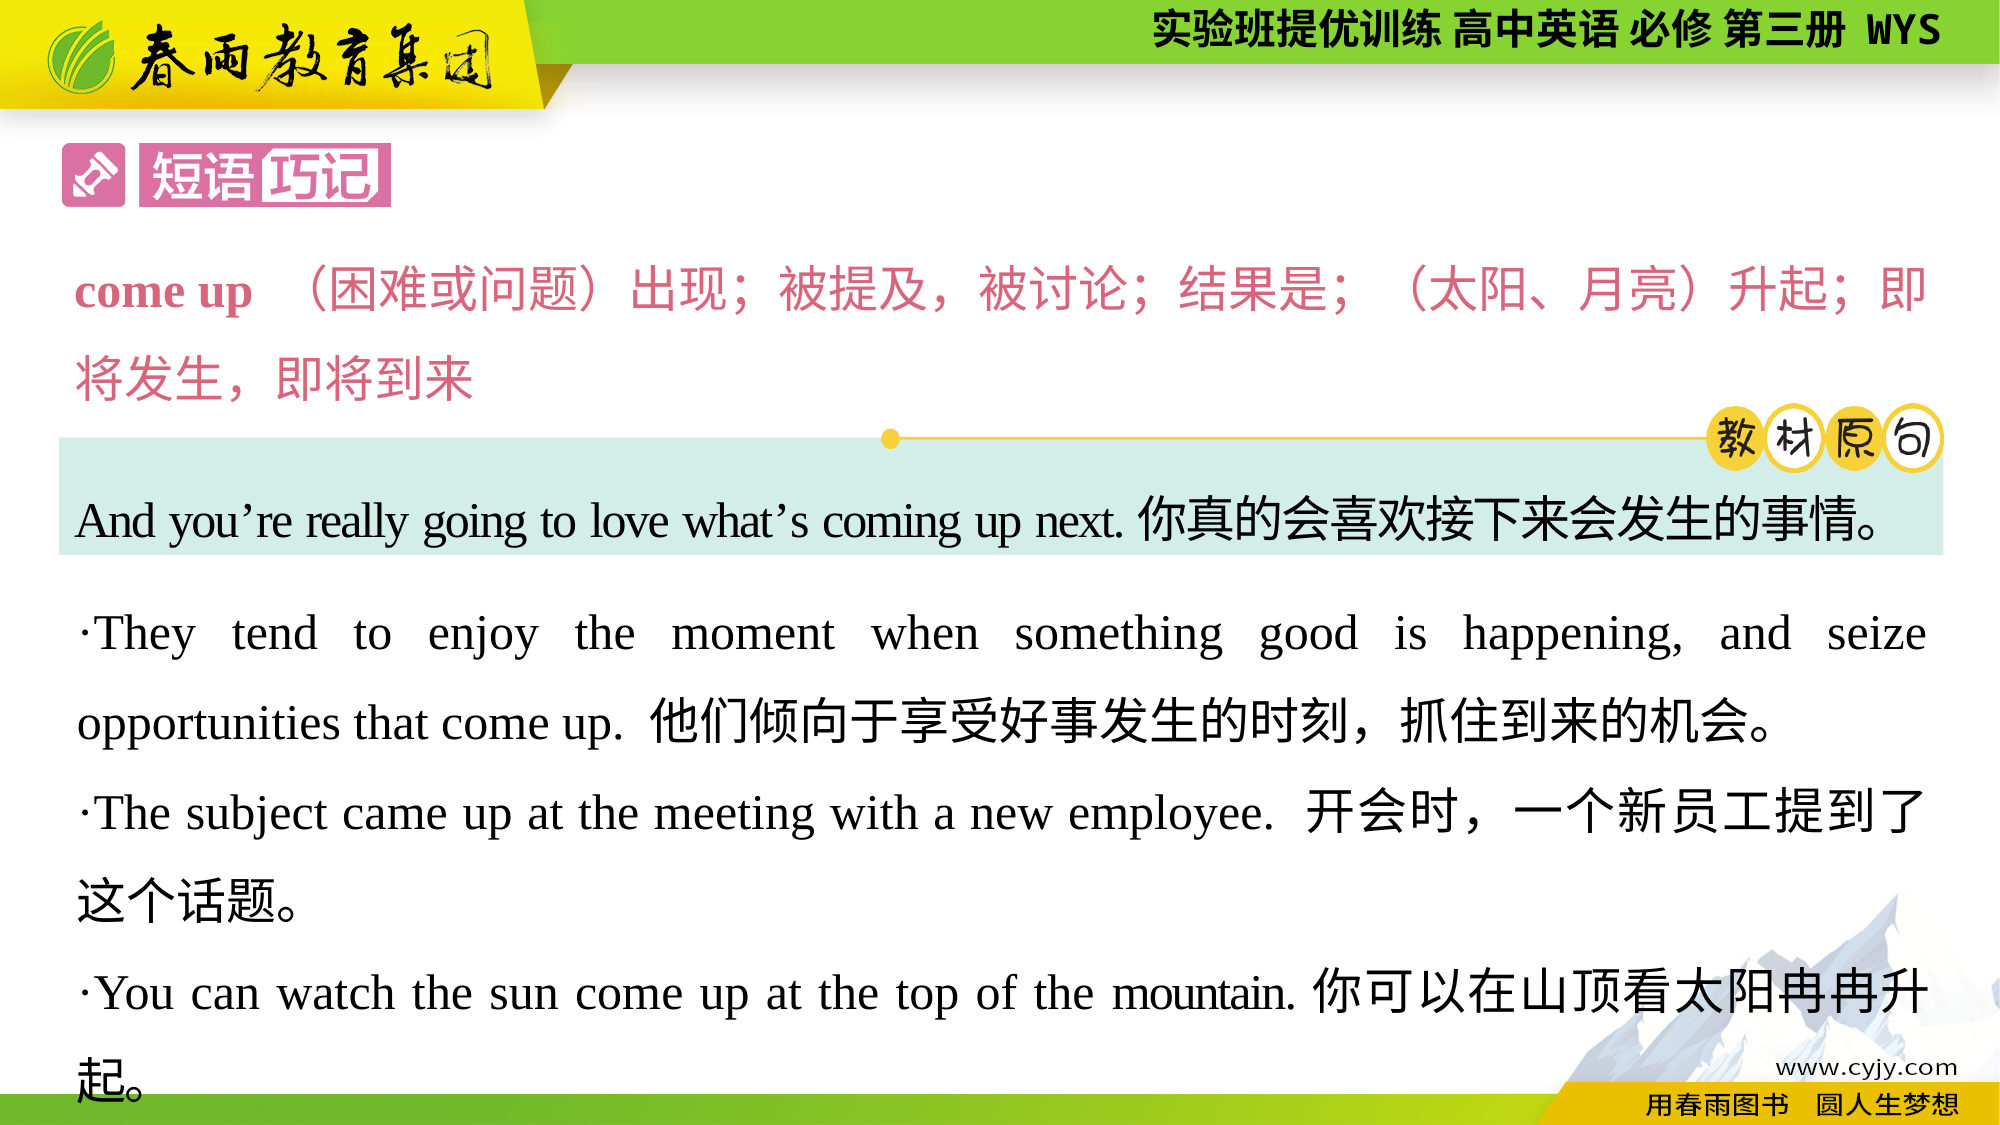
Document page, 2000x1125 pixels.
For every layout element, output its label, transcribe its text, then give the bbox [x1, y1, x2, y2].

text_box ·They tend to enjoy the moment when something good is happening, and seize opportunities that come up. 他们倾向于享受好事发生的时刻，抓住到来的机会。 ·The subject came up at the meeting with a new employee. 开会时，一个新员工提到了这个话题。 ·You can watch the sun come up at the top of the mountain.你可以在山顶看太阳冉冉升起。 [62, 562, 1944, 1118]
text_box And you’re really going to love what’s coming up next.你真的会喜欢接下来会发生的事情。 [59, 437, 1944, 555]
list come up （困难或问题）出现；被提及，被讨论；结果是；（太阳、月亮）升起；即将发生，即将到来 [59, 219, 1944, 406]
picture [0, 0, 2000, 1125]
